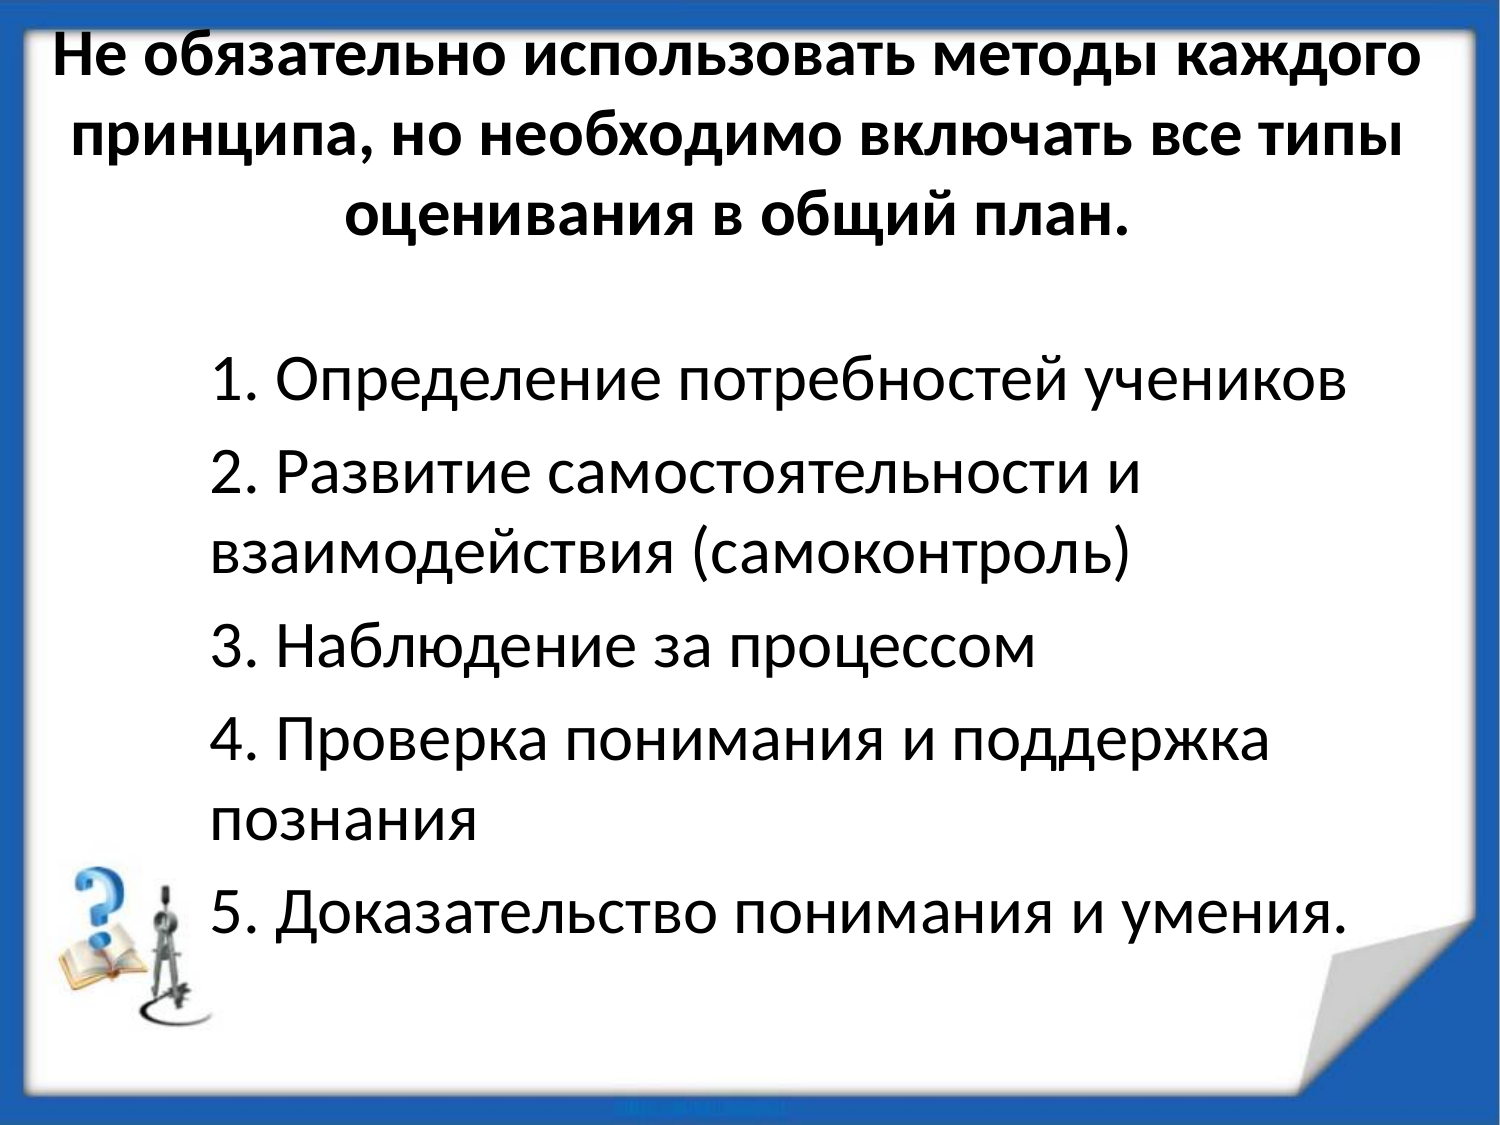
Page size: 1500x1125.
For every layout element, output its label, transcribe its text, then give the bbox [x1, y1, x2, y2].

list 1. Определение потребностей учеников 2. Развитие самостоятельности и взаимодействия (самоконтроль) 3. Наблюдение за процессом 4. Проверка понимания и поддержка познания 5. Доказательство понимания и умения. [194, 326, 1439, 1069]
picture [0, 0, 1500, 1125]
title Не обязательно использовать методы каждого принципа, но необходимо включать все типы оценивания в общий план. [17, 59, 1459, 278]
